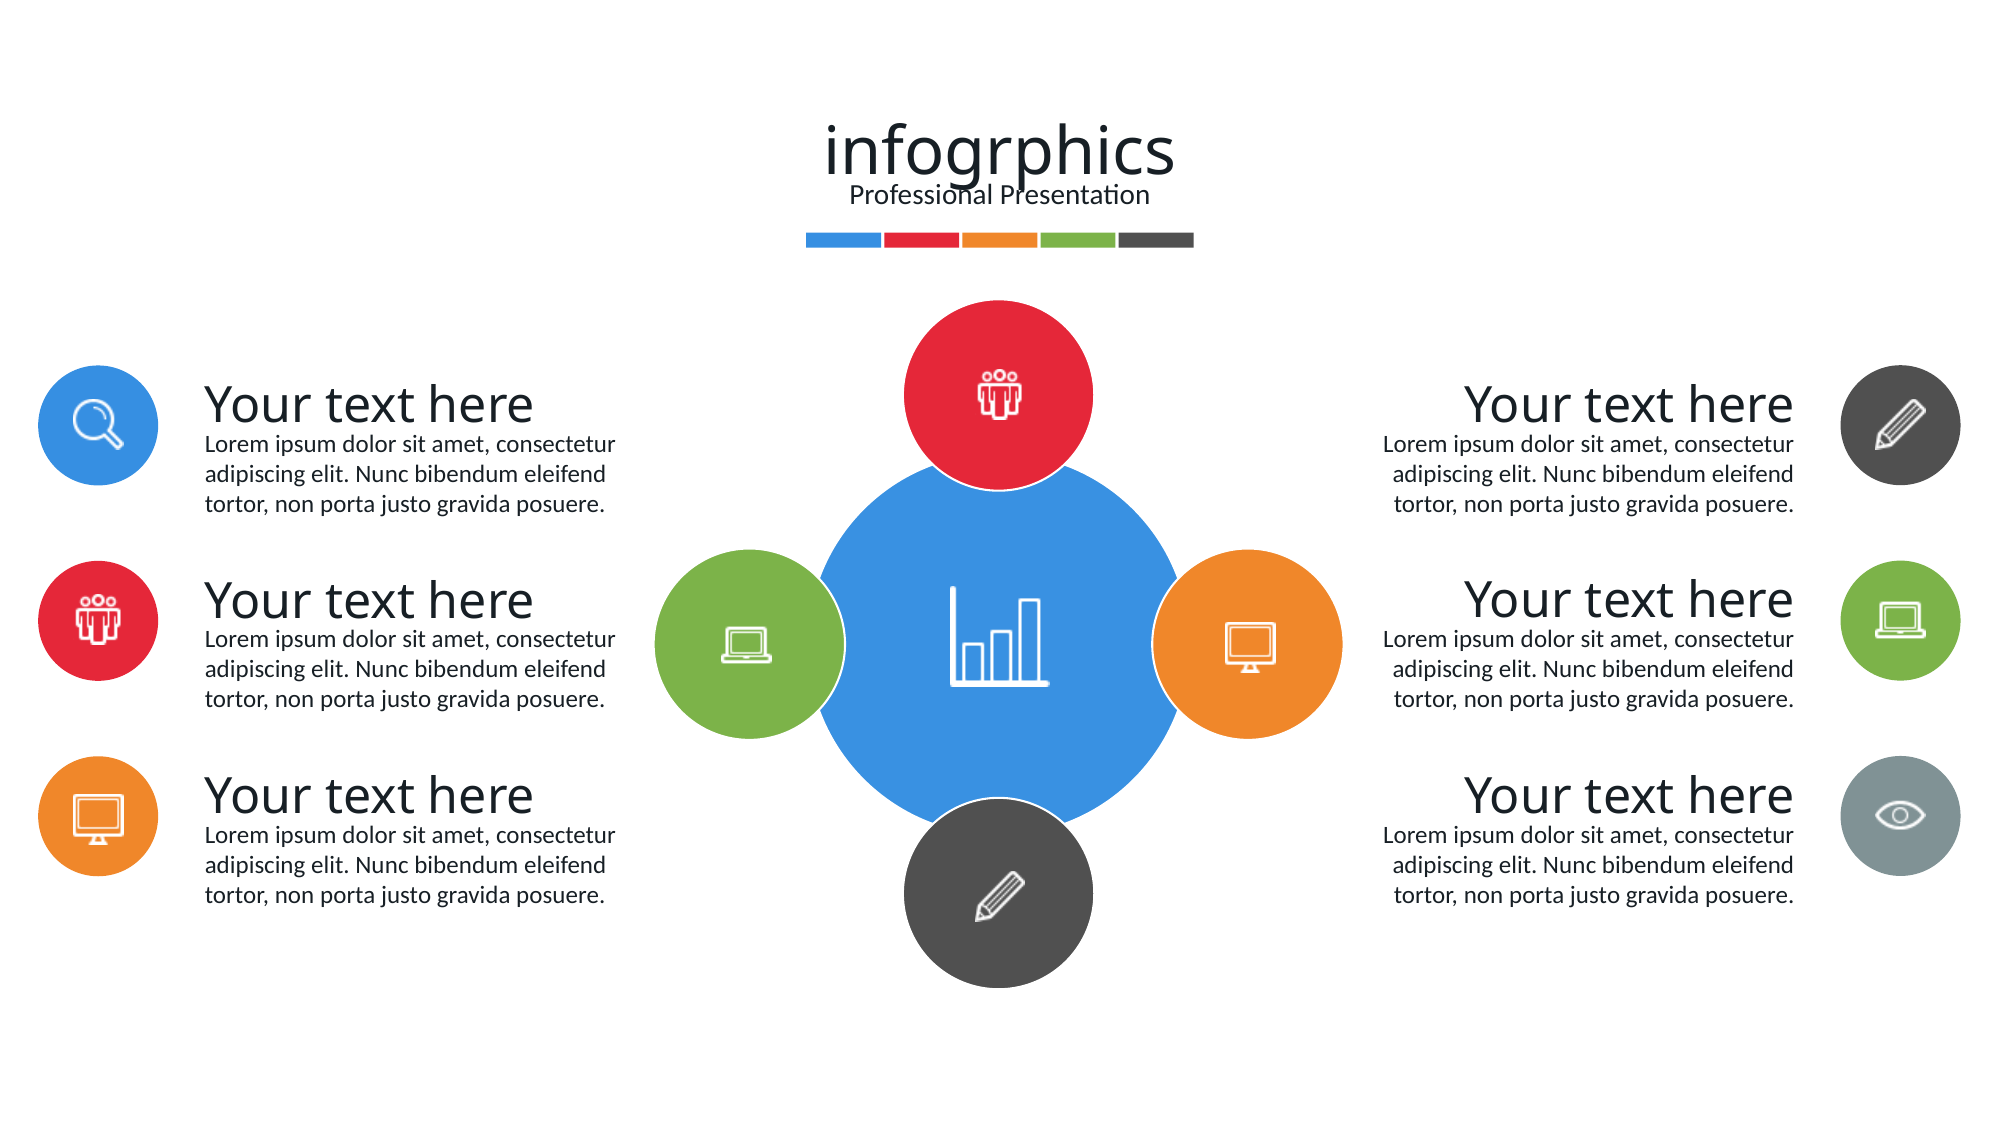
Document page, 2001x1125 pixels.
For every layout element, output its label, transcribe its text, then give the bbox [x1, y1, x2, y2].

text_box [452, 299, 1545, 990]
text_box Your text here [1545, 560, 1810, 636]
picture [974, 370, 1025, 421]
text_box Your text here [189, 756, 452, 831]
text_box Lorem ipsum dolor sit amet, consectetur adipiscing elit. Nunc bibendum eleifend tortor, non porta justo gravida posuere. [1545, 440, 1810, 525]
picture [721, 619, 772, 670]
picture [1875, 594, 1926, 645]
picture [974, 871, 1025, 922]
picture [1875, 790, 1926, 842]
text_box [37, 755, 160, 878]
text_box Your text here [1545, 365, 1810, 440]
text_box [0, 100, 2000, 248]
text_box [1839, 754, 1962, 877]
picture [949, 586, 1050, 687]
text_box [1839, 364, 1962, 487]
text_box Lorem ipsum dolor sit amet, consectetur adipiscing elit. Nunc bibendum eleifend tortor, non porta justo gravida posuere. [1545, 636, 1810, 720]
text_box [1839, 559, 1962, 682]
text_box Lorem ipsum dolor sit amet, consectetur adipiscing elit. Nunc bibendum eleifend tortor, non porta justo gravida posuere. [189, 636, 452, 721]
text_box Lorem ipsum dolor sit amet, consectetur adipiscing elit. Nunc bibendum eleifend tortor, non porta justo gravida posuere. [1545, 831, 1810, 916]
text_box Lorem ipsum dolor sit amet, consectetur adipiscing elit. Nunc bibendum eleifend tortor, non porta justo gravida posuere. [189, 831, 452, 916]
text_box Lorem ipsum dolor sit amet, consectetur adipiscing elit. Nunc bibendum eleifend tortor, non porta justo gravida posuere. [189, 441, 452, 525]
picture [73, 594, 124, 645]
picture [73, 794, 124, 845]
text_box Your text here [189, 560, 452, 636]
text_box Your text here [189, 365, 452, 441]
text_box Your text here [1545, 755, 1810, 831]
picture [73, 399, 124, 450]
picture [1875, 399, 1926, 450]
text_box [37, 559, 160, 682]
picture [1225, 622, 1276, 673]
text_box [37, 364, 160, 487]
